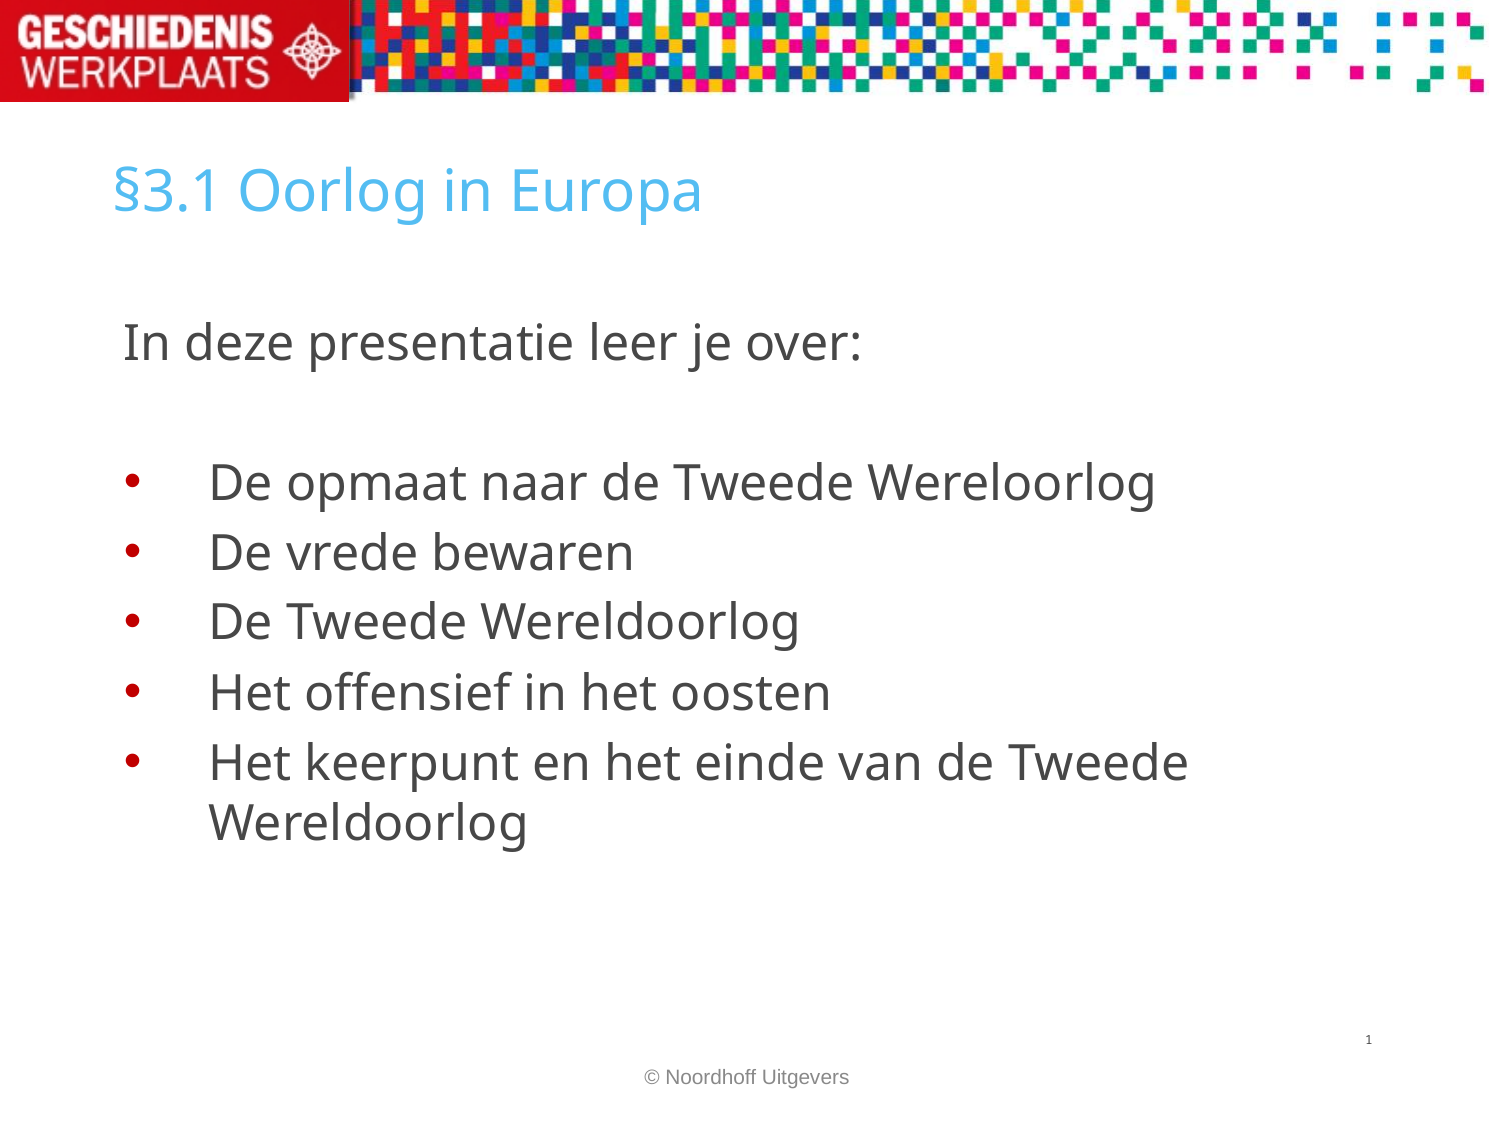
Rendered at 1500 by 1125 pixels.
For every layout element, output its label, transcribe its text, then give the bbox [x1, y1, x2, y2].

title §3.1 Oorlog in Europa [112, 145, 1401, 256]
slide_number 1 [1325, 1025, 1388, 1063]
picture [0, 0, 1500, 1125]
list In deze presentatie leer je over: De opmaat naar de Tweede Wereloorlog De vrede bewaren De Tweede Wereldoorlog Het offensief in het oosten Het keerpunt en het einde van de Tweede Wereldoorlog [123, 302, 1421, 988]
text_box © Noordhoff Uitgevers [512, 1045, 988, 1106]
